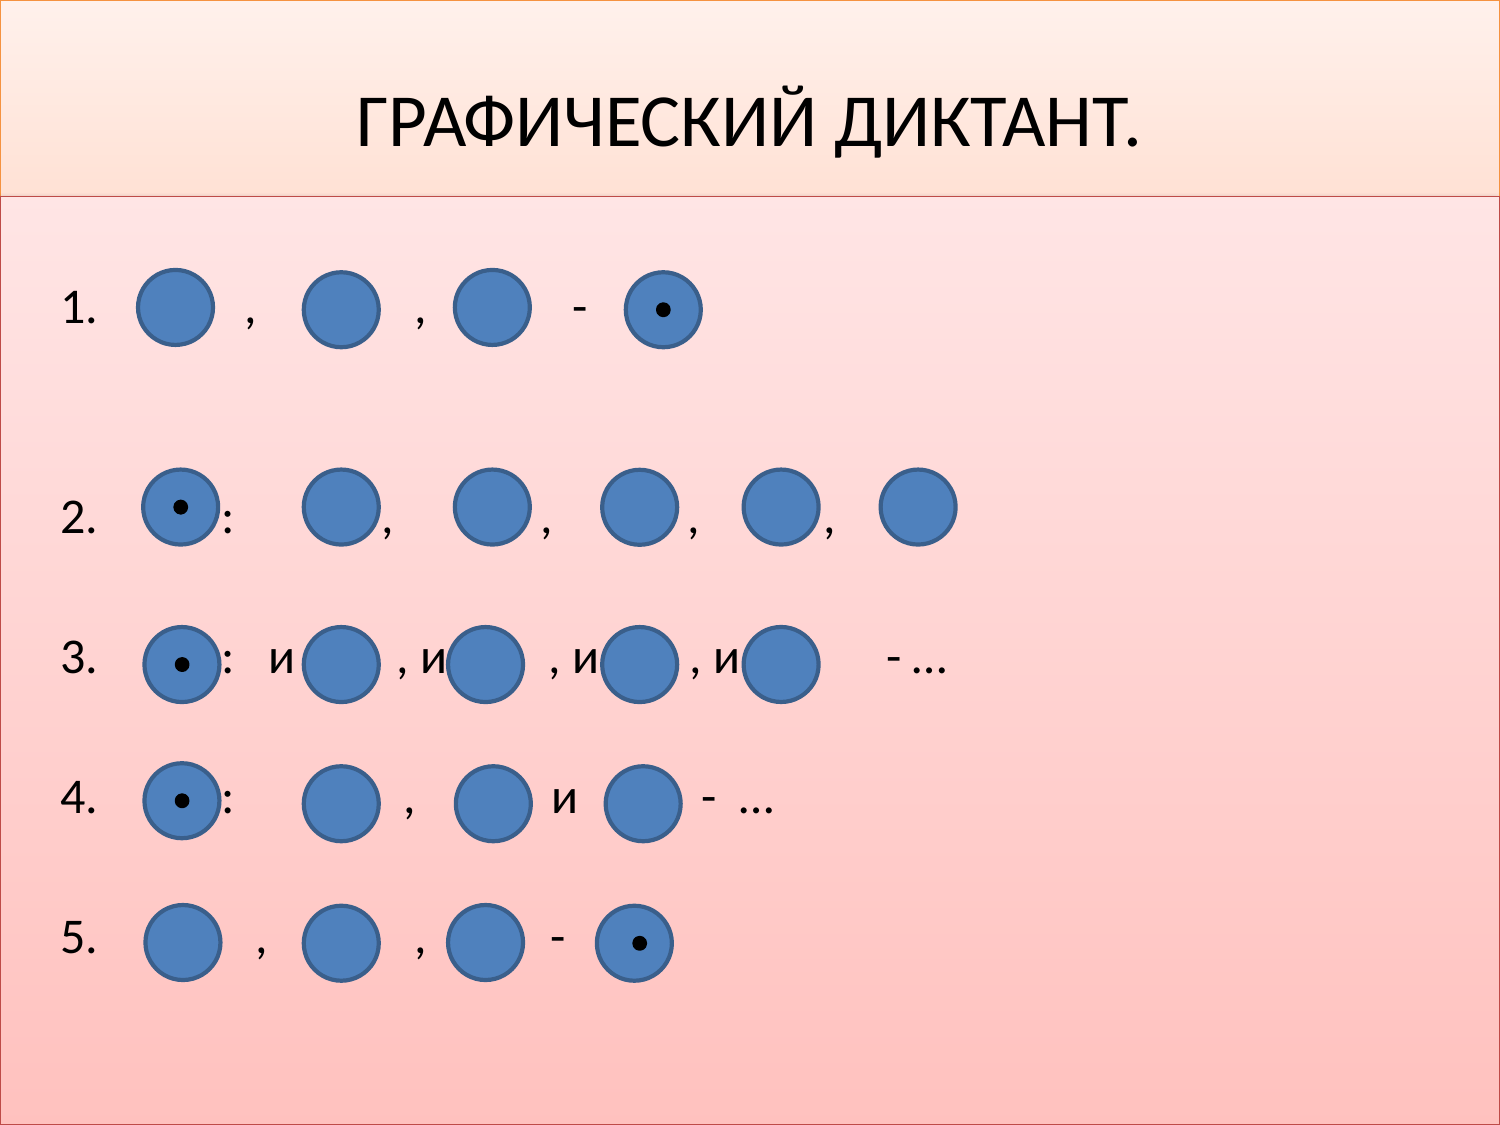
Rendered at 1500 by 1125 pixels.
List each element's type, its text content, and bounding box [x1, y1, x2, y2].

text_box [143, 469, 219, 545]
text_box [656, 302, 671, 318]
text_box [303, 905, 379, 981]
list 1. , , - 2. : , , , , 3. : и , и , и , и - … 4. : , и - … 5. , , - [0, 196, 1500, 1125]
text_box [174, 793, 190, 809]
text_box [303, 627, 379, 703]
text_box [743, 469, 819, 545]
text_box [145, 905, 221, 981]
text_box [632, 935, 648, 951]
text_box [605, 766, 681, 842]
text_box [303, 766, 379, 842]
text_box [144, 627, 220, 703]
text_box [743, 626, 819, 702]
text_box [880, 469, 956, 545]
text_box [454, 469, 530, 545]
text_box [303, 469, 379, 545]
text_box [455, 766, 531, 842]
text_box [602, 627, 678, 703]
text_box [448, 905, 524, 981]
text_box [303, 272, 379, 348]
text_box [602, 469, 678, 545]
title ГРАФИЧЕСКИЙ ДИКТАНТ. [0, 0, 1500, 196]
text_box [596, 905, 672, 981]
text_box [448, 627, 524, 703]
text_box [454, 269, 530, 345]
text_box [135, 267, 216, 348]
text_box [625, 272, 701, 348]
text_box [144, 763, 220, 839]
text_box [173, 499, 189, 515]
text_box [174, 657, 190, 672]
